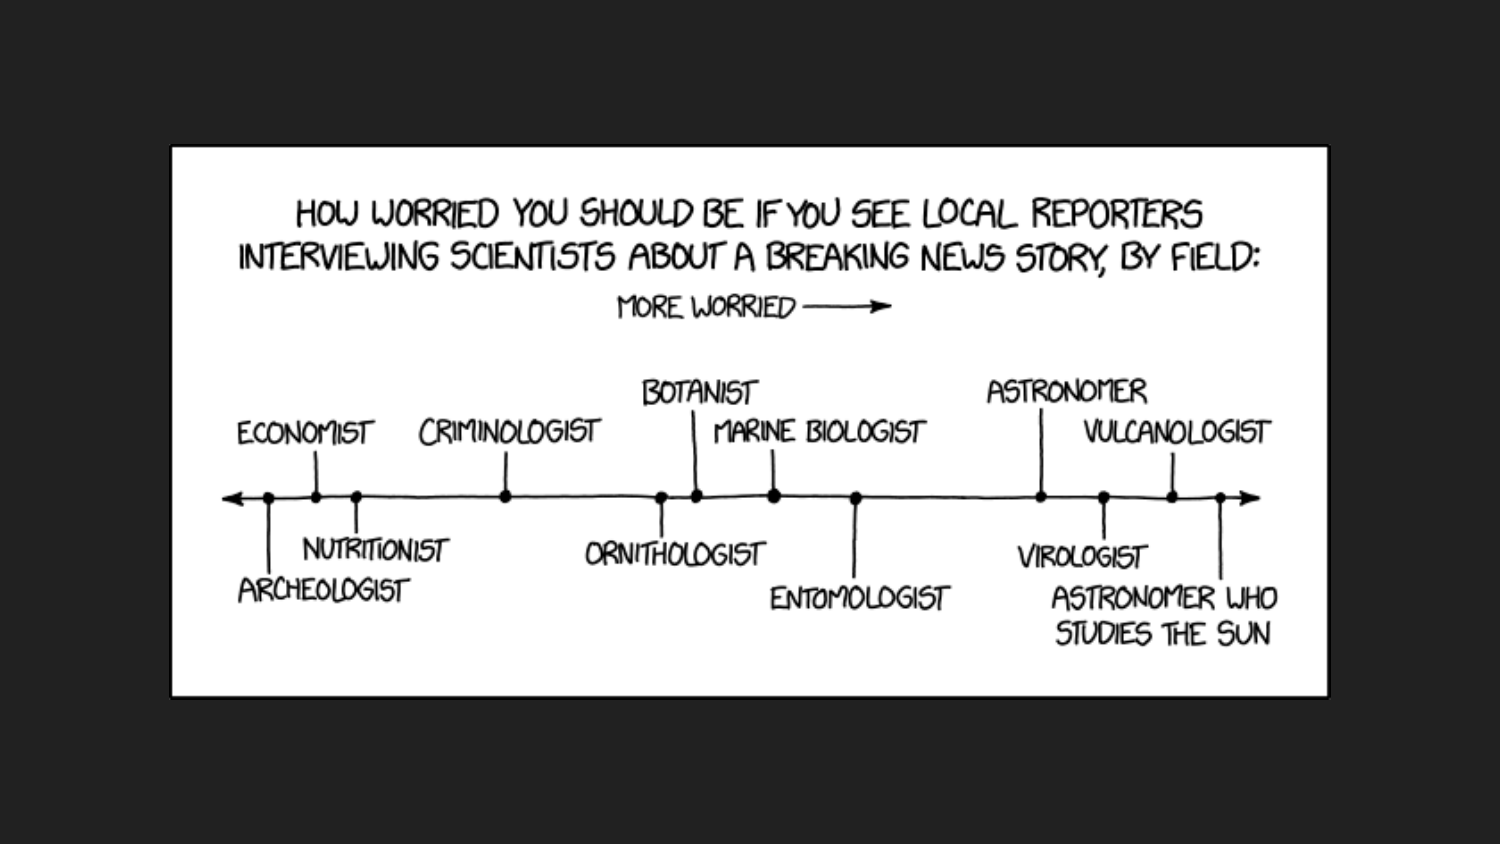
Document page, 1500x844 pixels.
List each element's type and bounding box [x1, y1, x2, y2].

picture [168, 144, 1331, 700]
